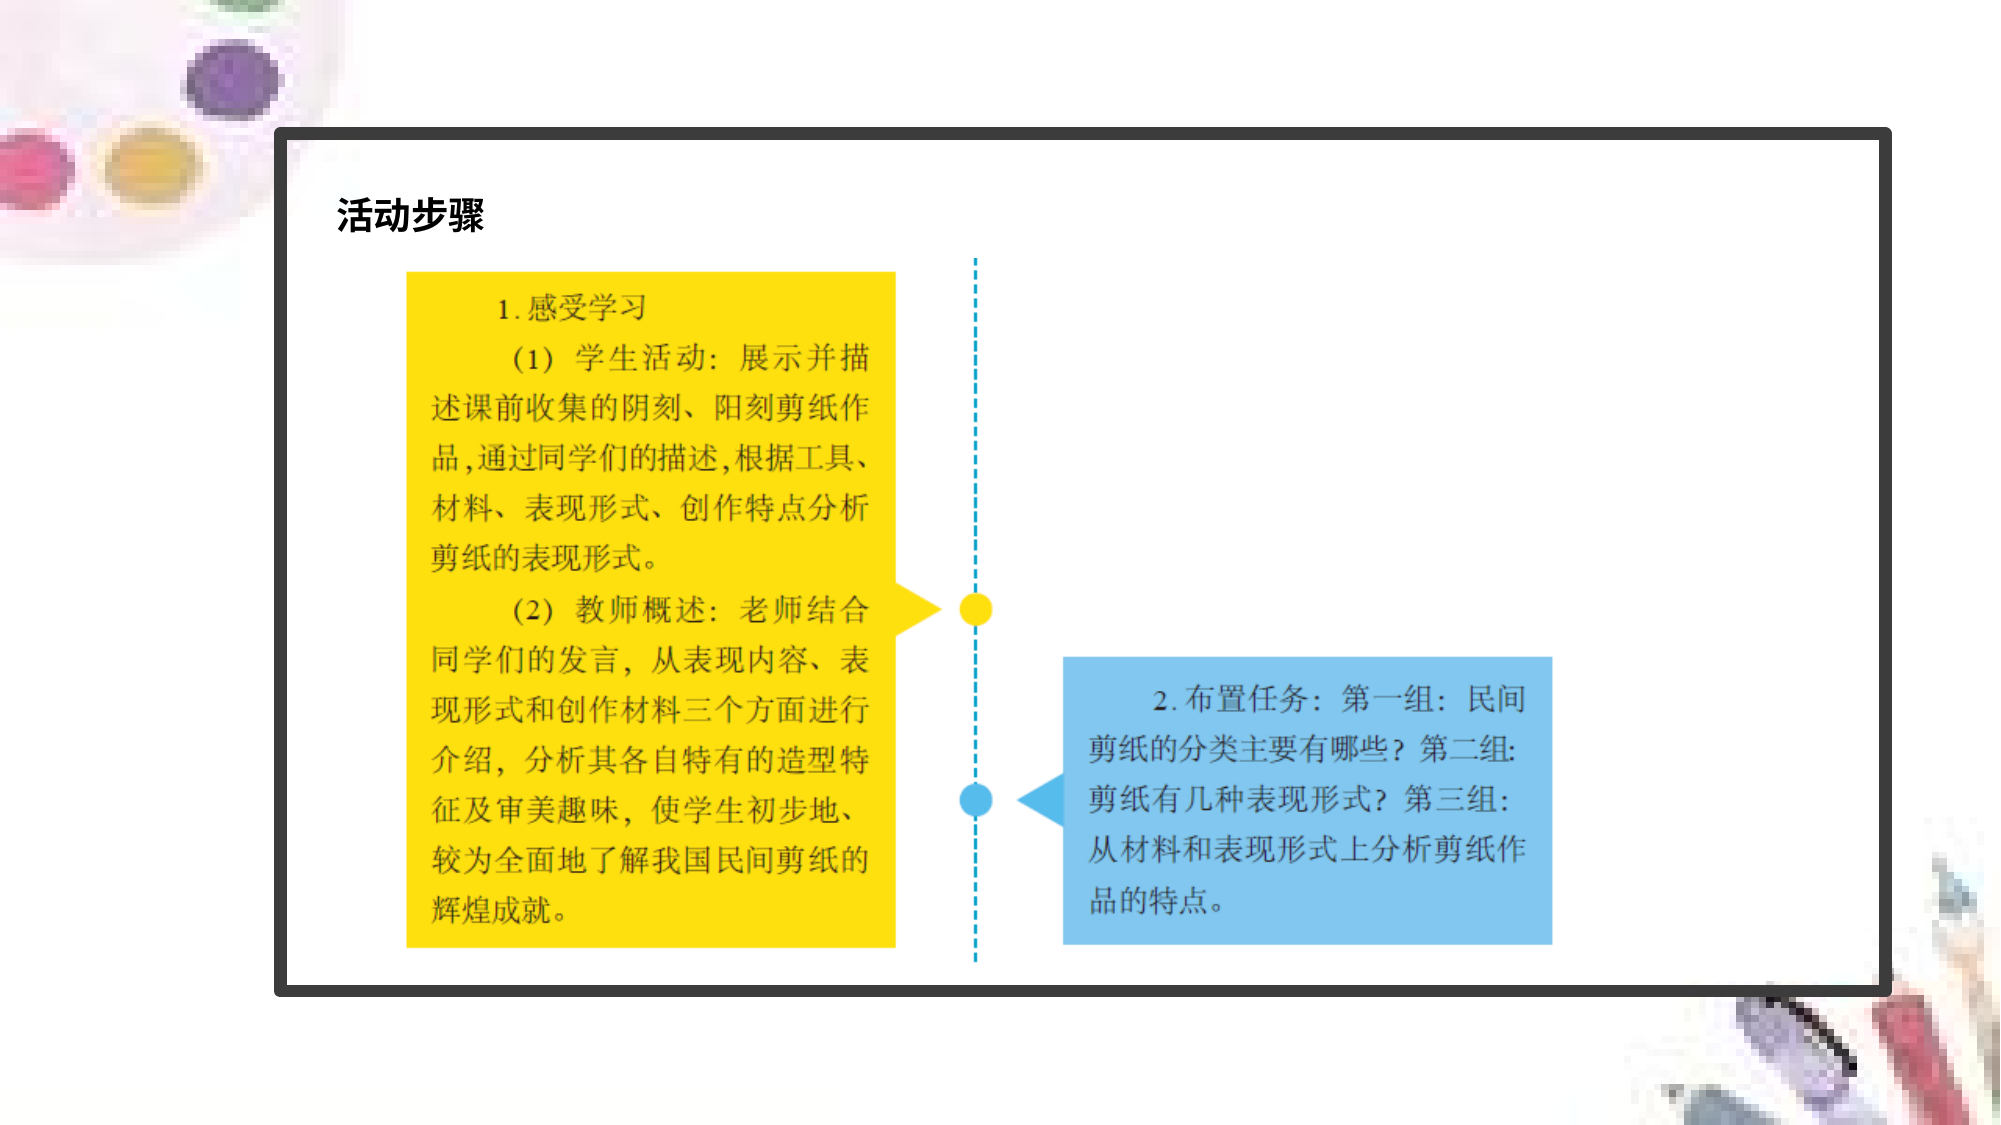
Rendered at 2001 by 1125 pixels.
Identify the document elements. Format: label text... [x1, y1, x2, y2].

text_box 活动步骤 [321, 162, 1061, 245]
slide_number [1433, 1042, 1900, 1103]
text_box [278, 131, 1887, 993]
picture [0, 0, 2000, 1125]
